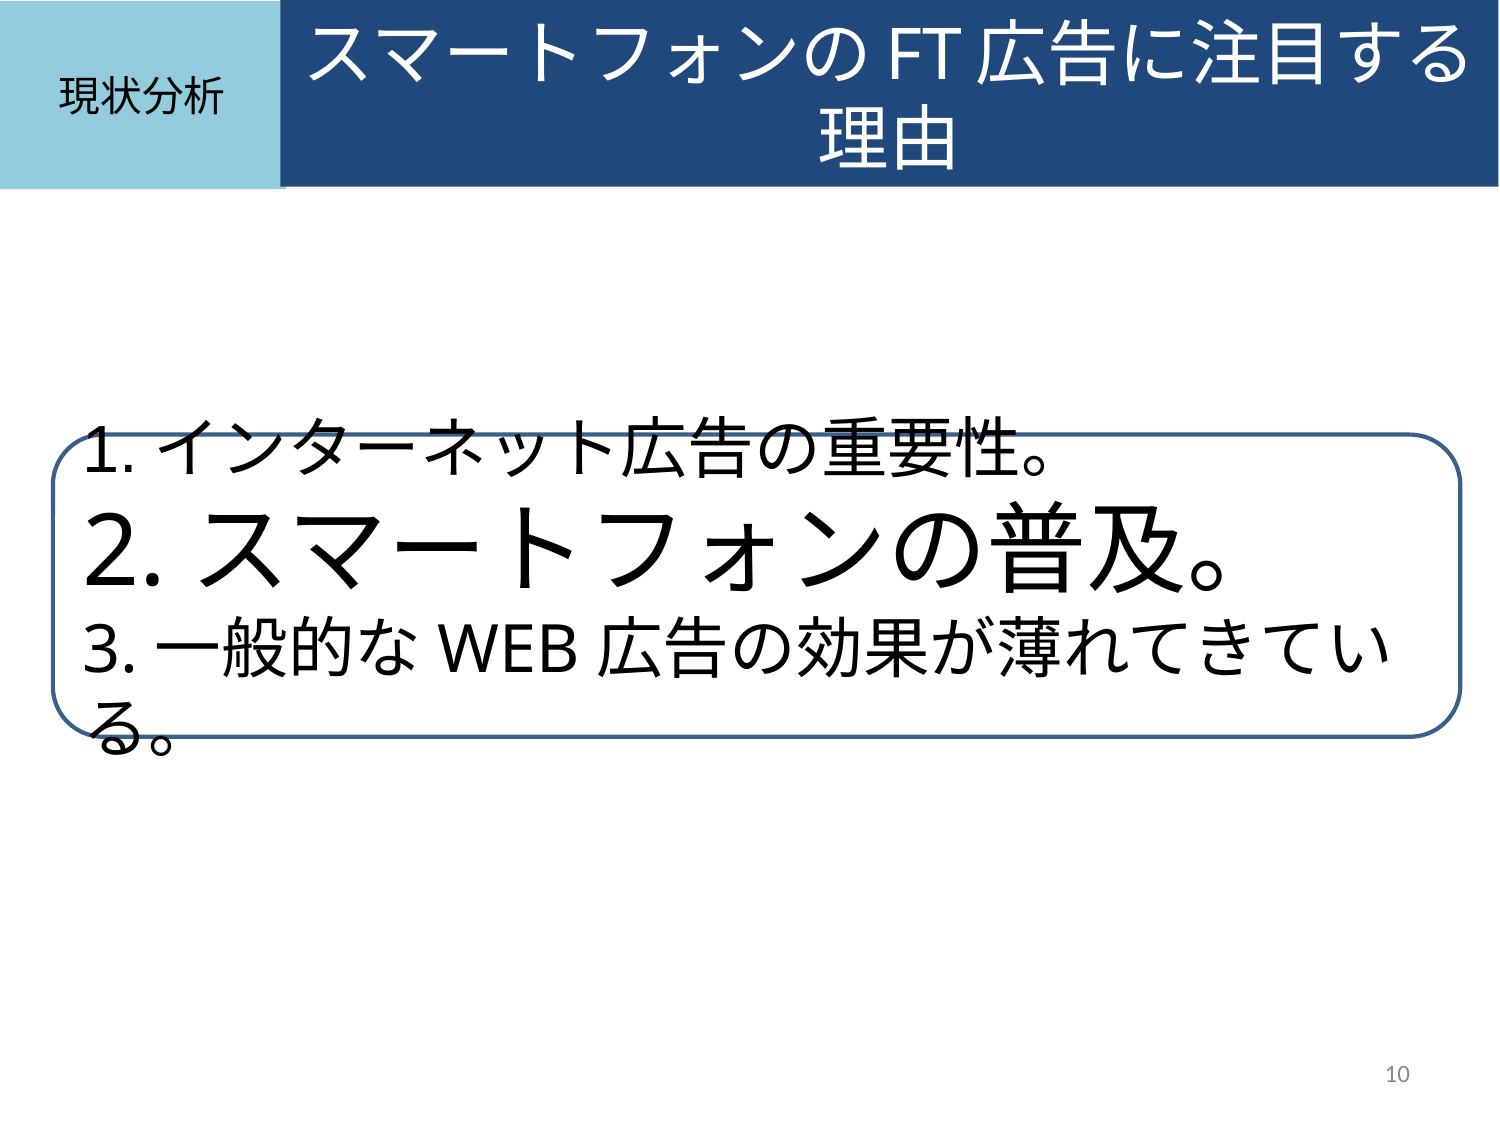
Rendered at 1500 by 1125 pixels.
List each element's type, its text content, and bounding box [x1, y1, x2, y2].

text_box 1.インターネット広告の重要性。 2.スマートフォンの普及。 3.一般的なWEB広告の効果が薄れてきている。 [50, 432, 1463, 739]
slide_number 10 [1074, 1042, 1425, 1103]
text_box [0, 0, 1499, 190]
